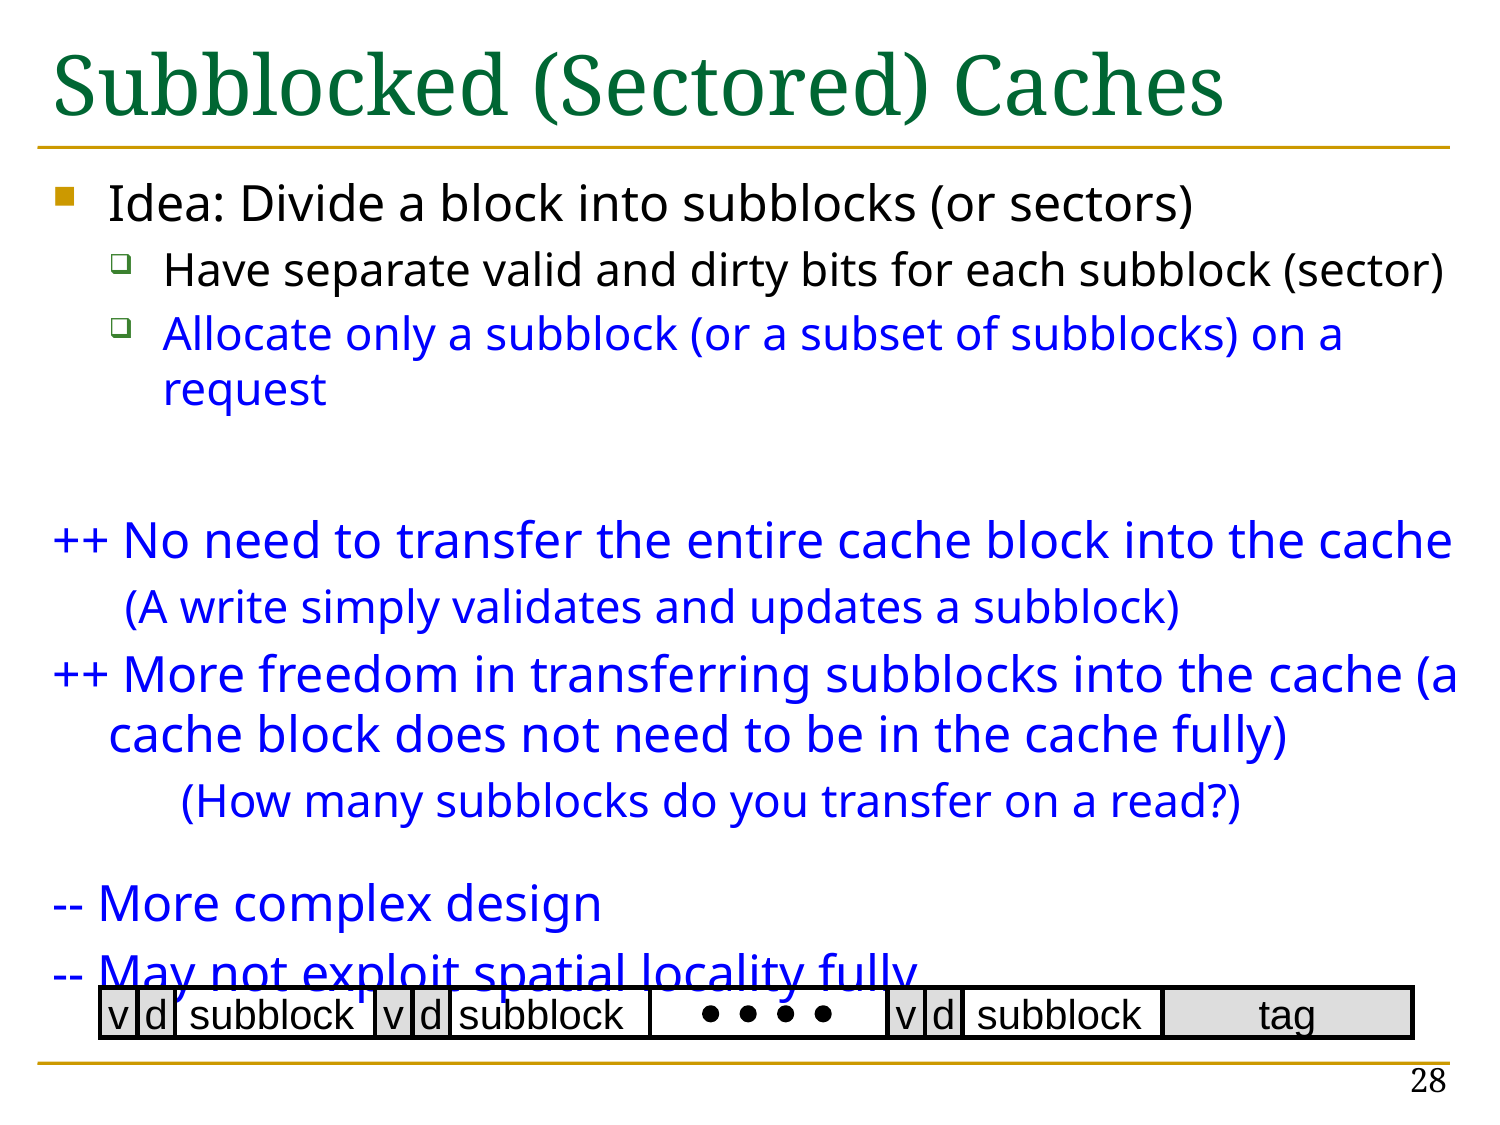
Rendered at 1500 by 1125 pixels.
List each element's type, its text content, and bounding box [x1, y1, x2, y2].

list Idea: Divide a block into subblocks (or sectors) Have separate valid and dirty bits for each subblock (sector) Allocate only a subblock (or a subset of subblocks) on a request ++ No need to transfer the entire cache block into the cache (A write simply validates and updates a subblock) ++ More freedom in transferring subblocks into the cache (a cache block does not need to be in the cache fully) (How many subblocks do you transfer on a read?) -- More complex design -- May not exploit spatial locality fully [37, 163, 1500, 1016]
text_box [816, 1007, 830, 1021]
text_box [704, 1007, 717, 1021]
text_box [650, 987, 887, 1038]
text_box v [375, 987, 412, 1038]
text_box subblock [450, 987, 650, 1038]
title Subblocked (Sectored) Caches [37, 24, 1450, 163]
text_box d [412, 987, 450, 1038]
text_box [741, 1007, 755, 1021]
slide_number 28 [1111, 1036, 1462, 1112]
text_box [779, 1007, 792, 1021]
text_box subblock [175, 987, 375, 1038]
text_box v [99, 987, 137, 1038]
text_box v [887, 987, 924, 1038]
text_box tag [1163, 987, 1413, 1038]
text_box d [137, 987, 175, 1038]
text_box d [924, 987, 963, 1038]
text_box subblock [963, 987, 1163, 1038]
